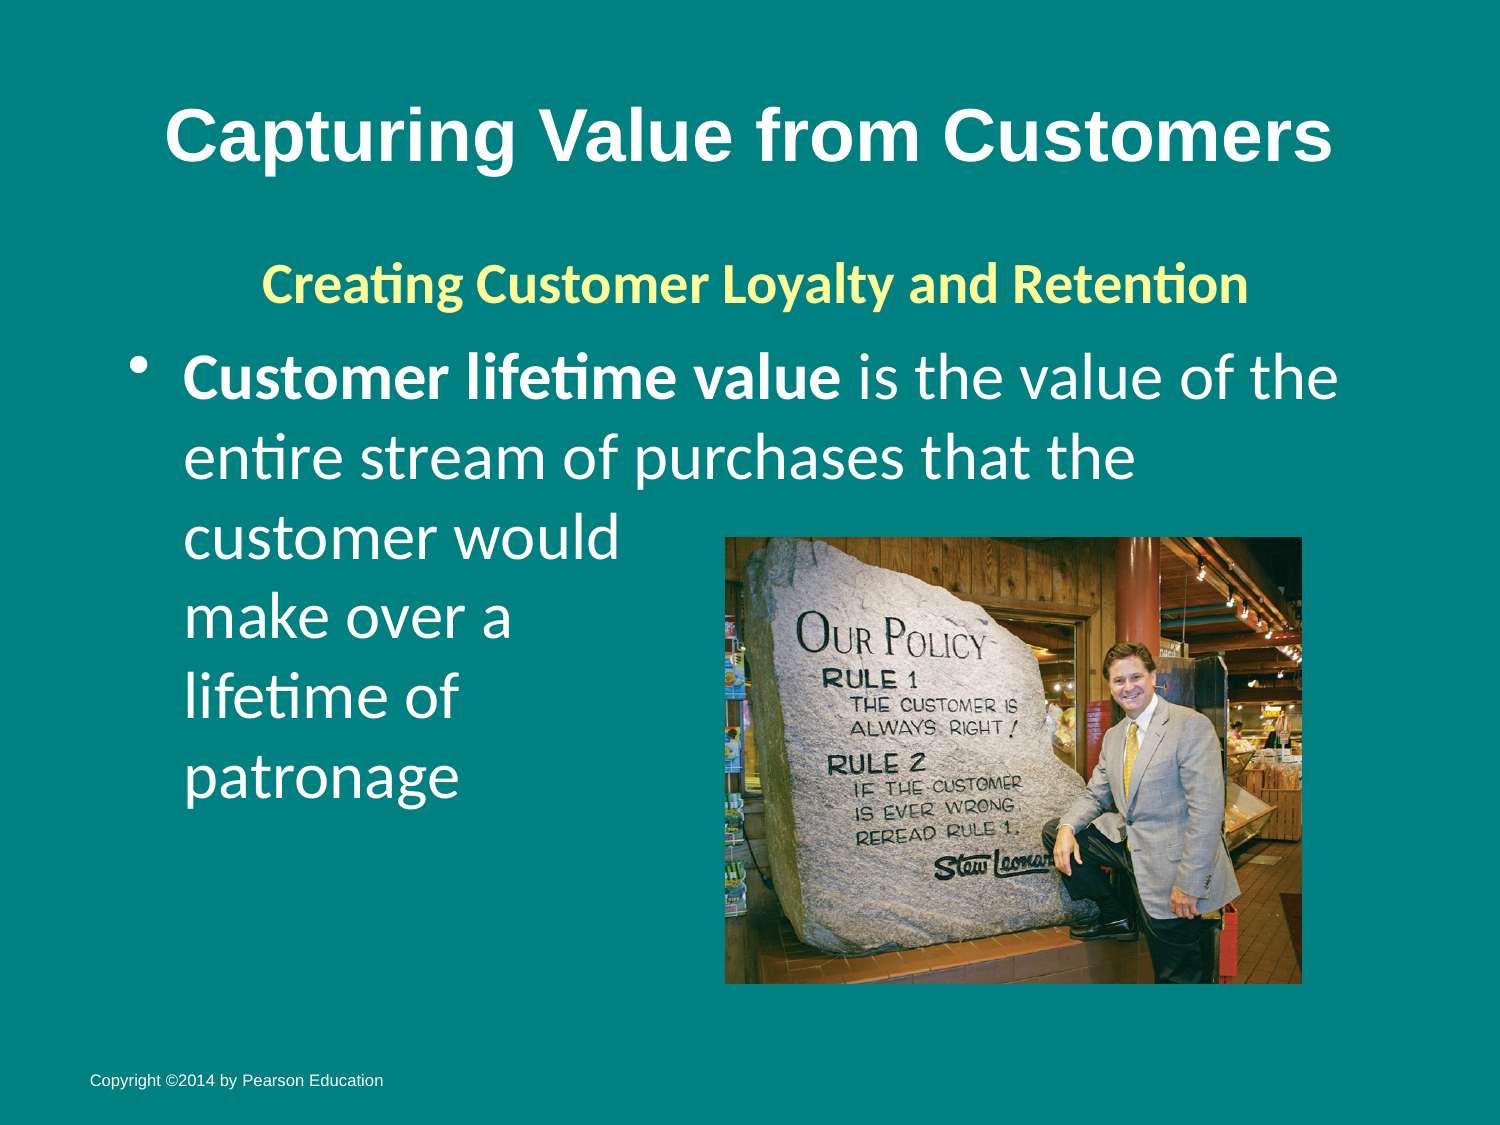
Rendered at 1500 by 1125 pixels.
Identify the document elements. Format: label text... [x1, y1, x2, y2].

list Customer lifetime value is the value of the entire stream of purchases that the customer would make over a lifetime of patronage [112, 324, 1388, 1001]
title Capturing Value from Customers [112, 37, 1388, 226]
text_box Copyright ©2014 by Pearson Education [74, 1062, 825, 1098]
picture [724, 537, 1302, 984]
list Creating Customer Loyalty and Retention [74, 237, 1438, 301]
